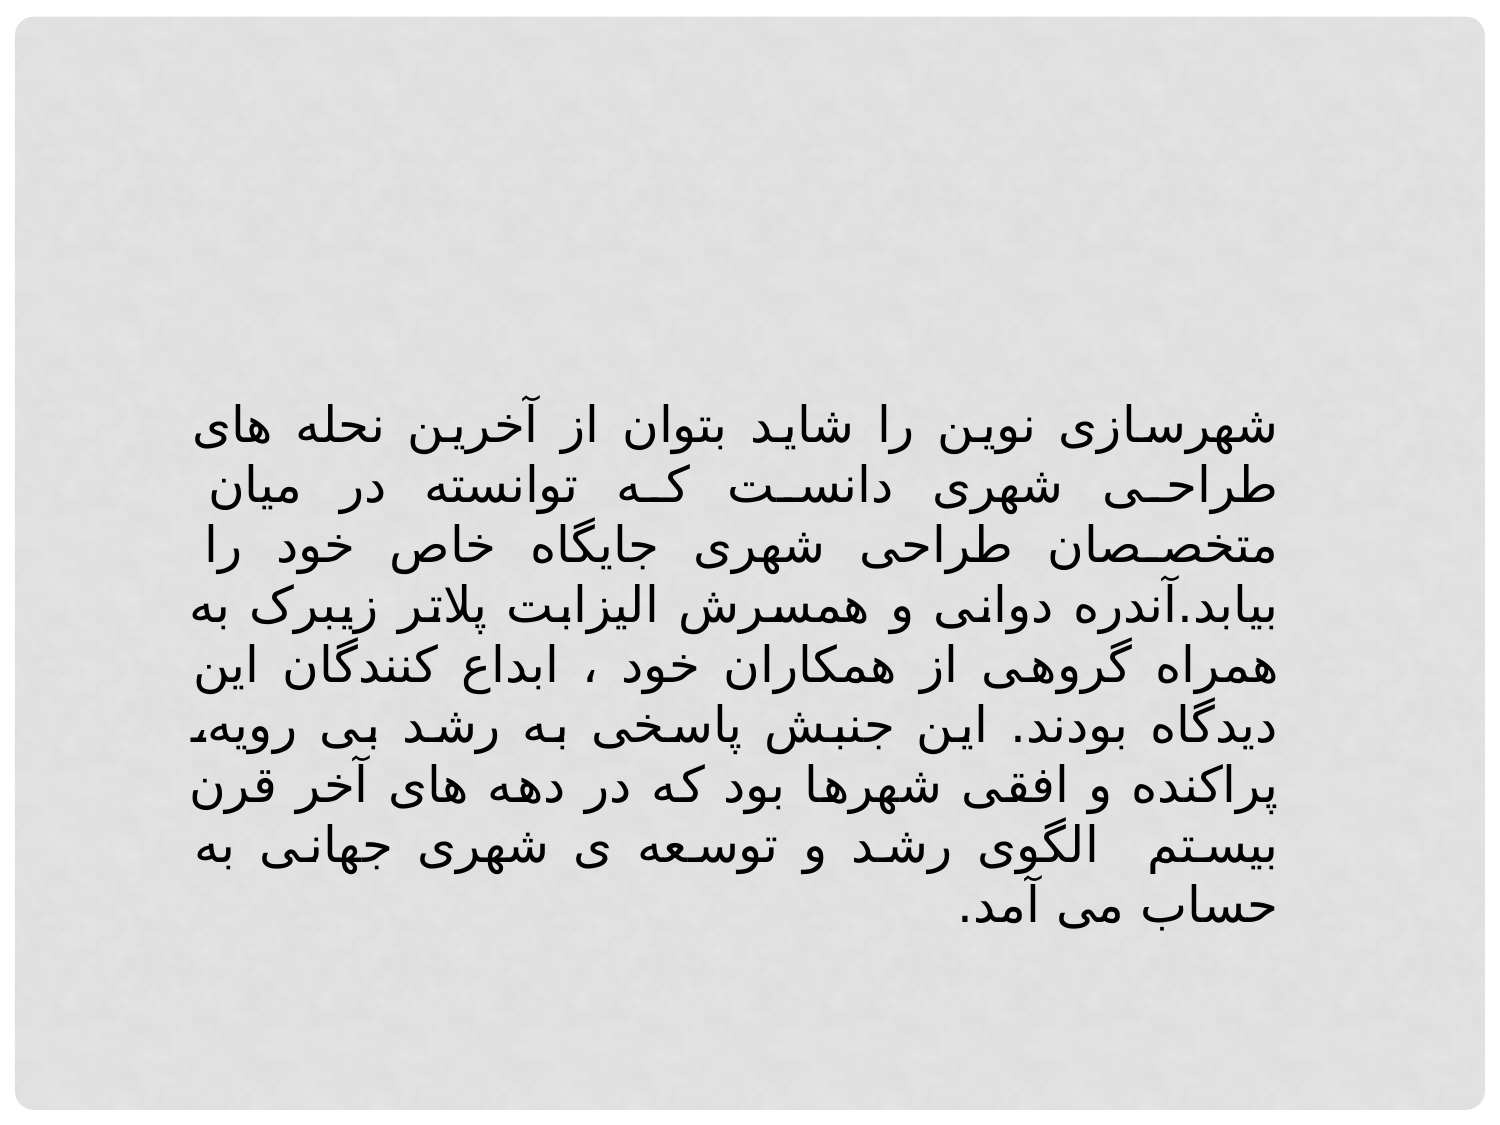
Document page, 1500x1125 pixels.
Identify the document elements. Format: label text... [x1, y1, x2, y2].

text_box شهرسازی نوین را شاید بتوان از آخرین نحله های طراحی شهری دانست که توانسته در میان متخصصان طراحی شهری جایگاه خاص خود را بیابد.آندره دوانی و همسرش الیزابت پلاتر زیبرک به همراه گروهی از همکاران خود ، ابداع کنندگان این دیدگاه بودند. این جنبش پاسخی به رشد بی رویه، پراکنده و افقی شهرها بود که در دهه های آخر قرن بیستم الگوی رشد و توسعه ی شهری جهانی به حساب می آمد. [171, 385, 1294, 1000]
